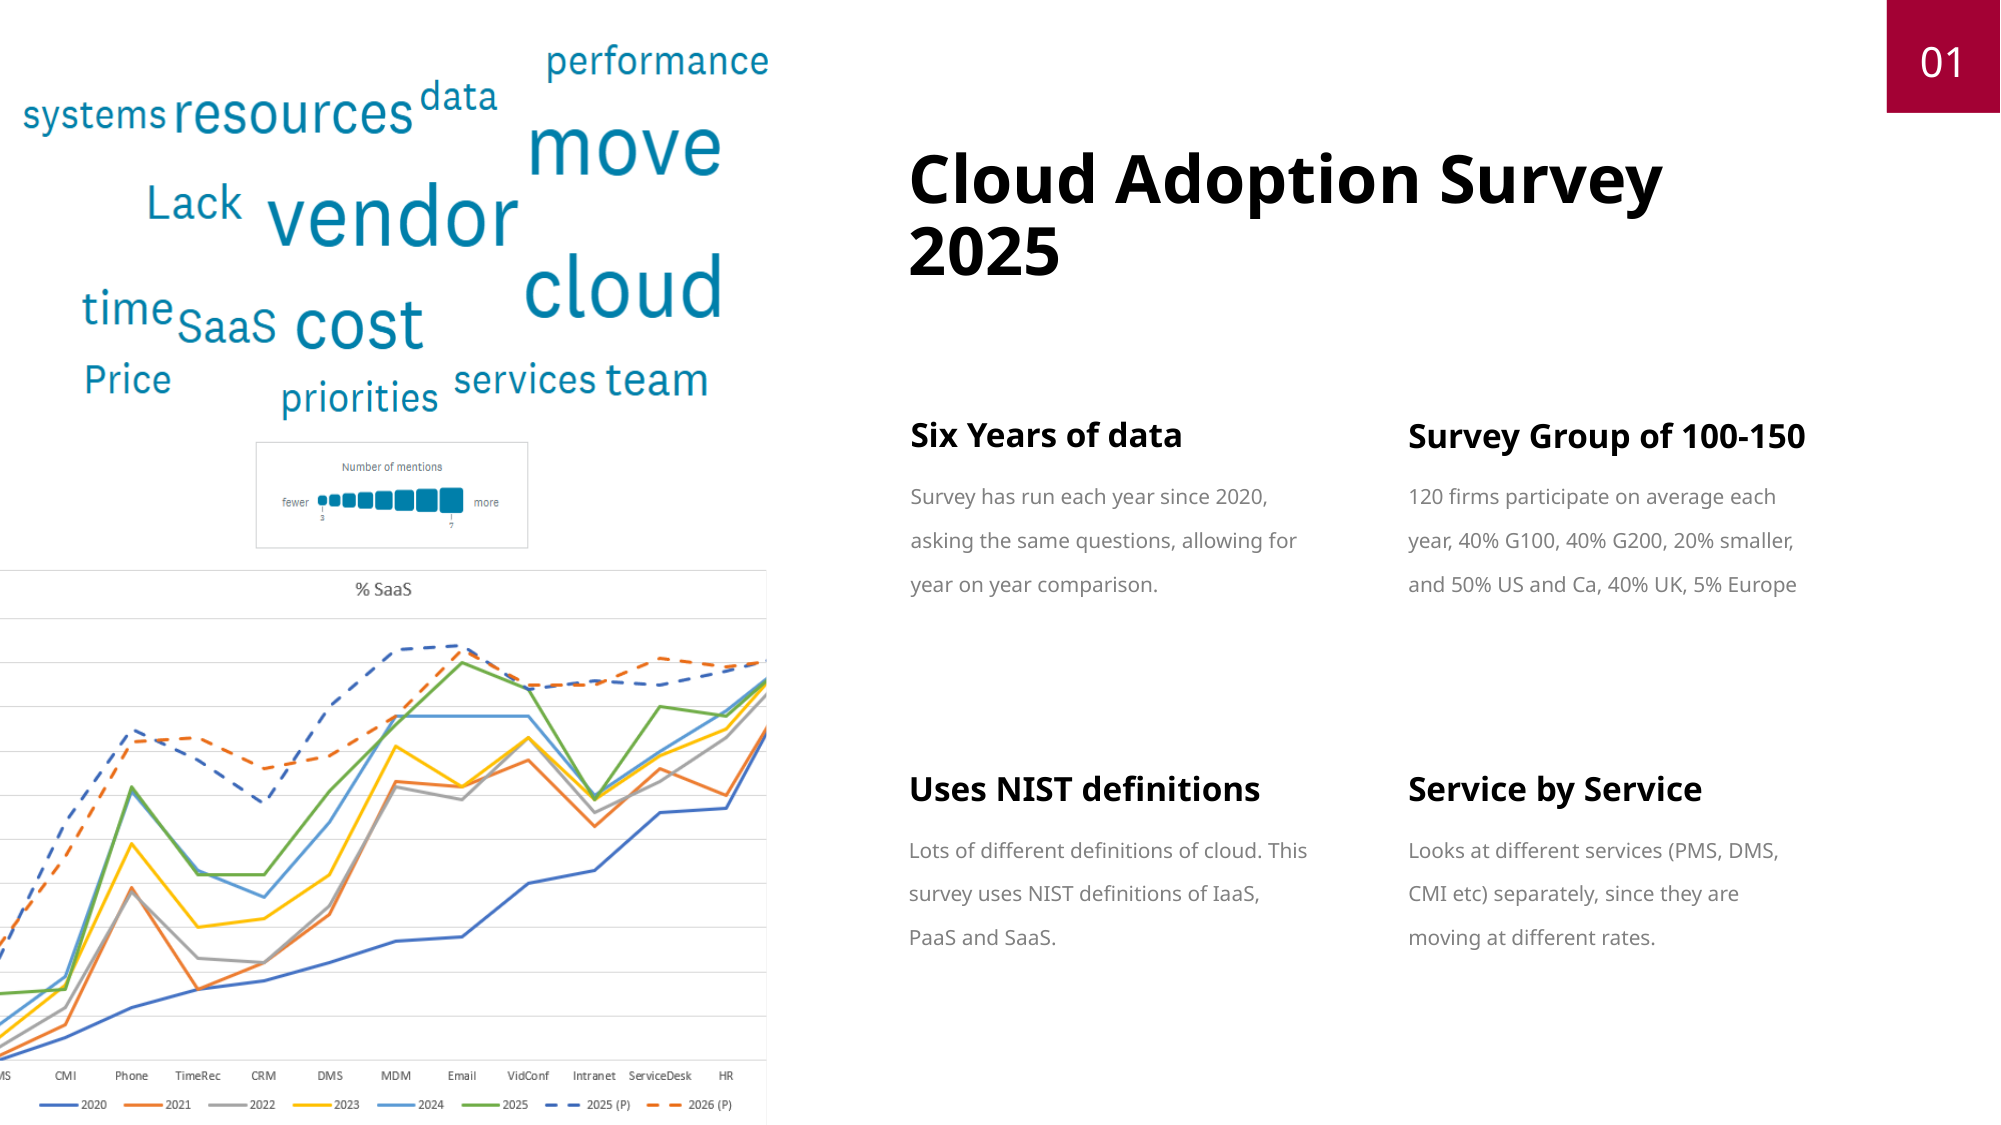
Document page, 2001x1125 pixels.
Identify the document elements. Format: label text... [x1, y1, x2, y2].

text_box Cloud Adoption Survey 2025 [894, 138, 1827, 297]
picture [0, 571, 767, 1125]
picture [0, 0, 777, 556]
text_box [1392, 760, 1828, 955]
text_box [1392, 407, 1828, 602]
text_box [893, 760, 1329, 955]
list 01 [1884, 9, 1968, 113]
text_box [895, 406, 1330, 602]
